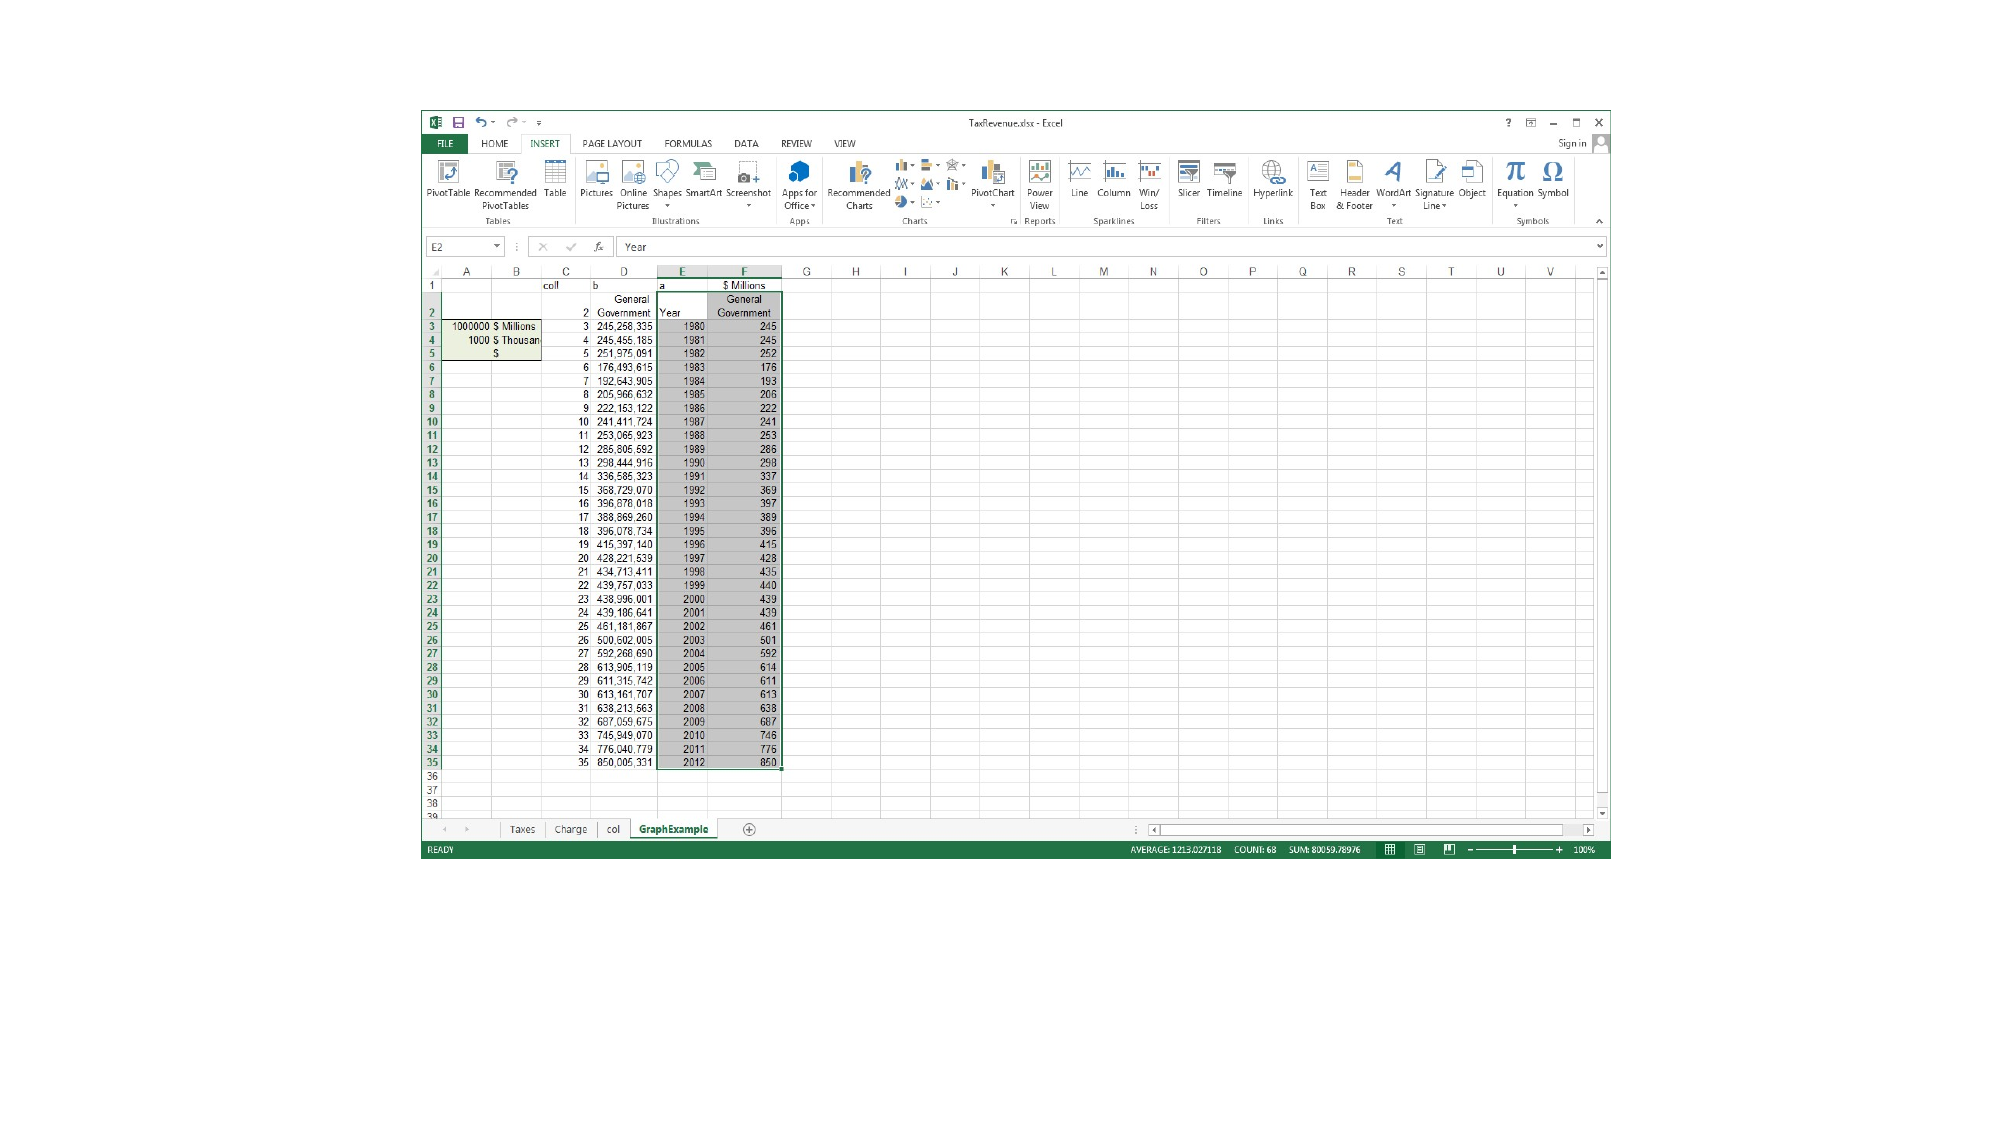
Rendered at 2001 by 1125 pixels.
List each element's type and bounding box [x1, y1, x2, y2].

picture [421, 110, 1611, 859]
